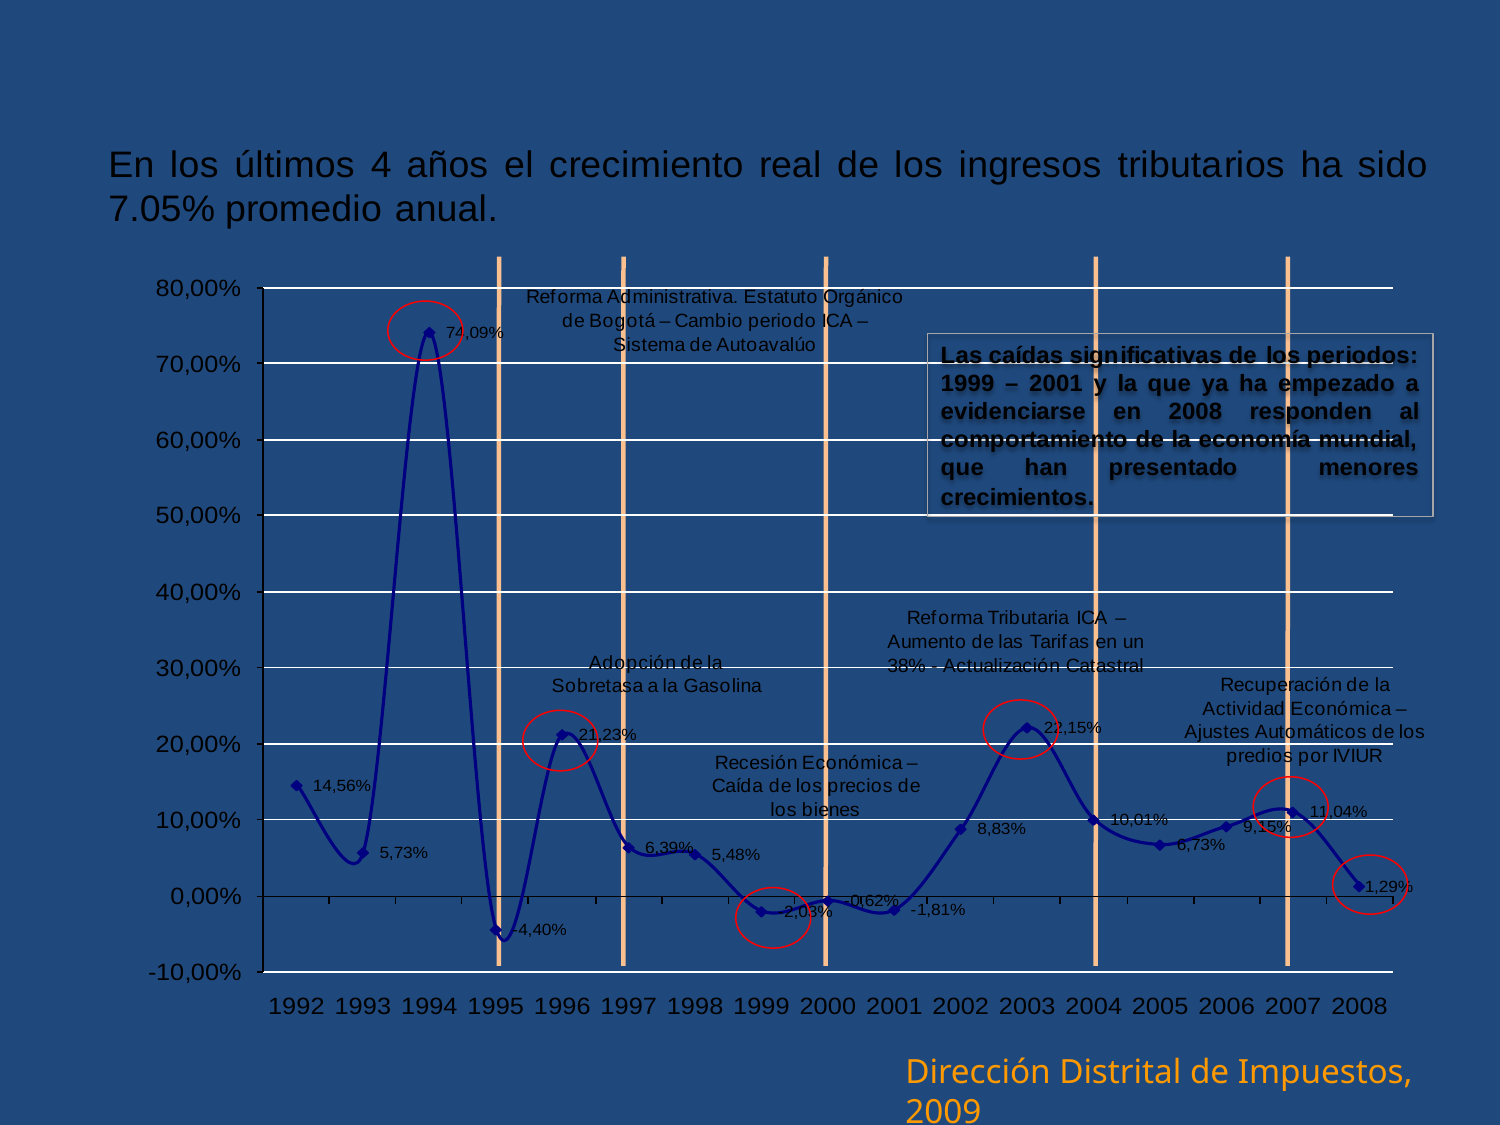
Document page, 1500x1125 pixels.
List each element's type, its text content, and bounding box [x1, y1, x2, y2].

picture [58, 128, 1454, 1032]
text_box Dirección Distrital de Impuestos, 2009 [890, 1042, 1444, 1125]
